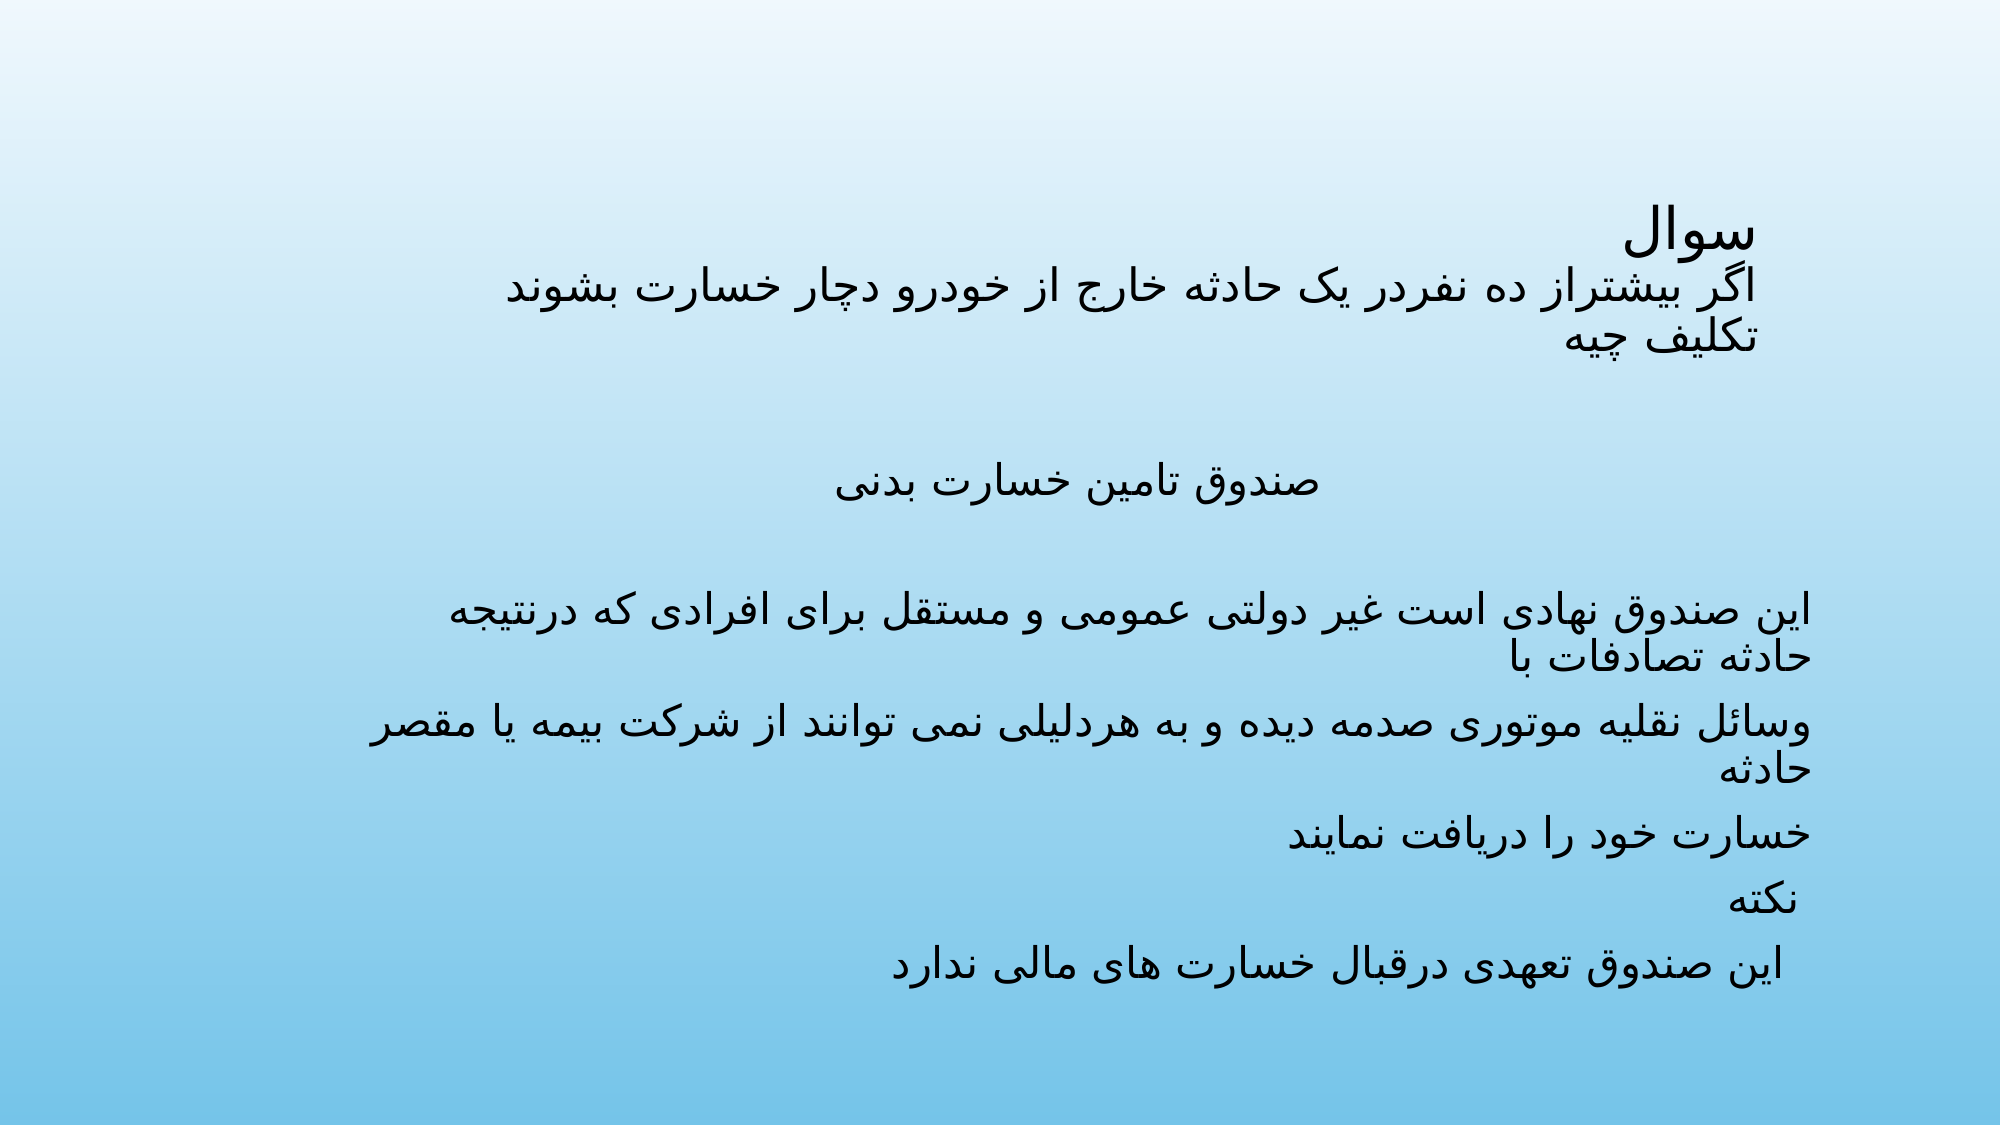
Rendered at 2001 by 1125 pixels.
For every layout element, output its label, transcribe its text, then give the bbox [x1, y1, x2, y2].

subtitle صندوق تامین خسارت بدنی این صندوق نهادی است غیر دولتی عمومی و مستقل برای افرادی که درنتیجه حادثه تصادفات با وسائل نقلیه موتوری صدمه دیده و به هردلیلی نمی توانند از شرکت بیمه یا مقصر حادثه خسارت خود را دریافت نمایند نکته این صندوق تعهدی درقبال خسارت های مالی ندارد [328, 450, 1829, 997]
title سوال اگر بیشتراز ده نفردر یک حادثه خارج از خودرو دچار خسارت بشوند تکلیف چیه [478, 0, 1774, 369]
